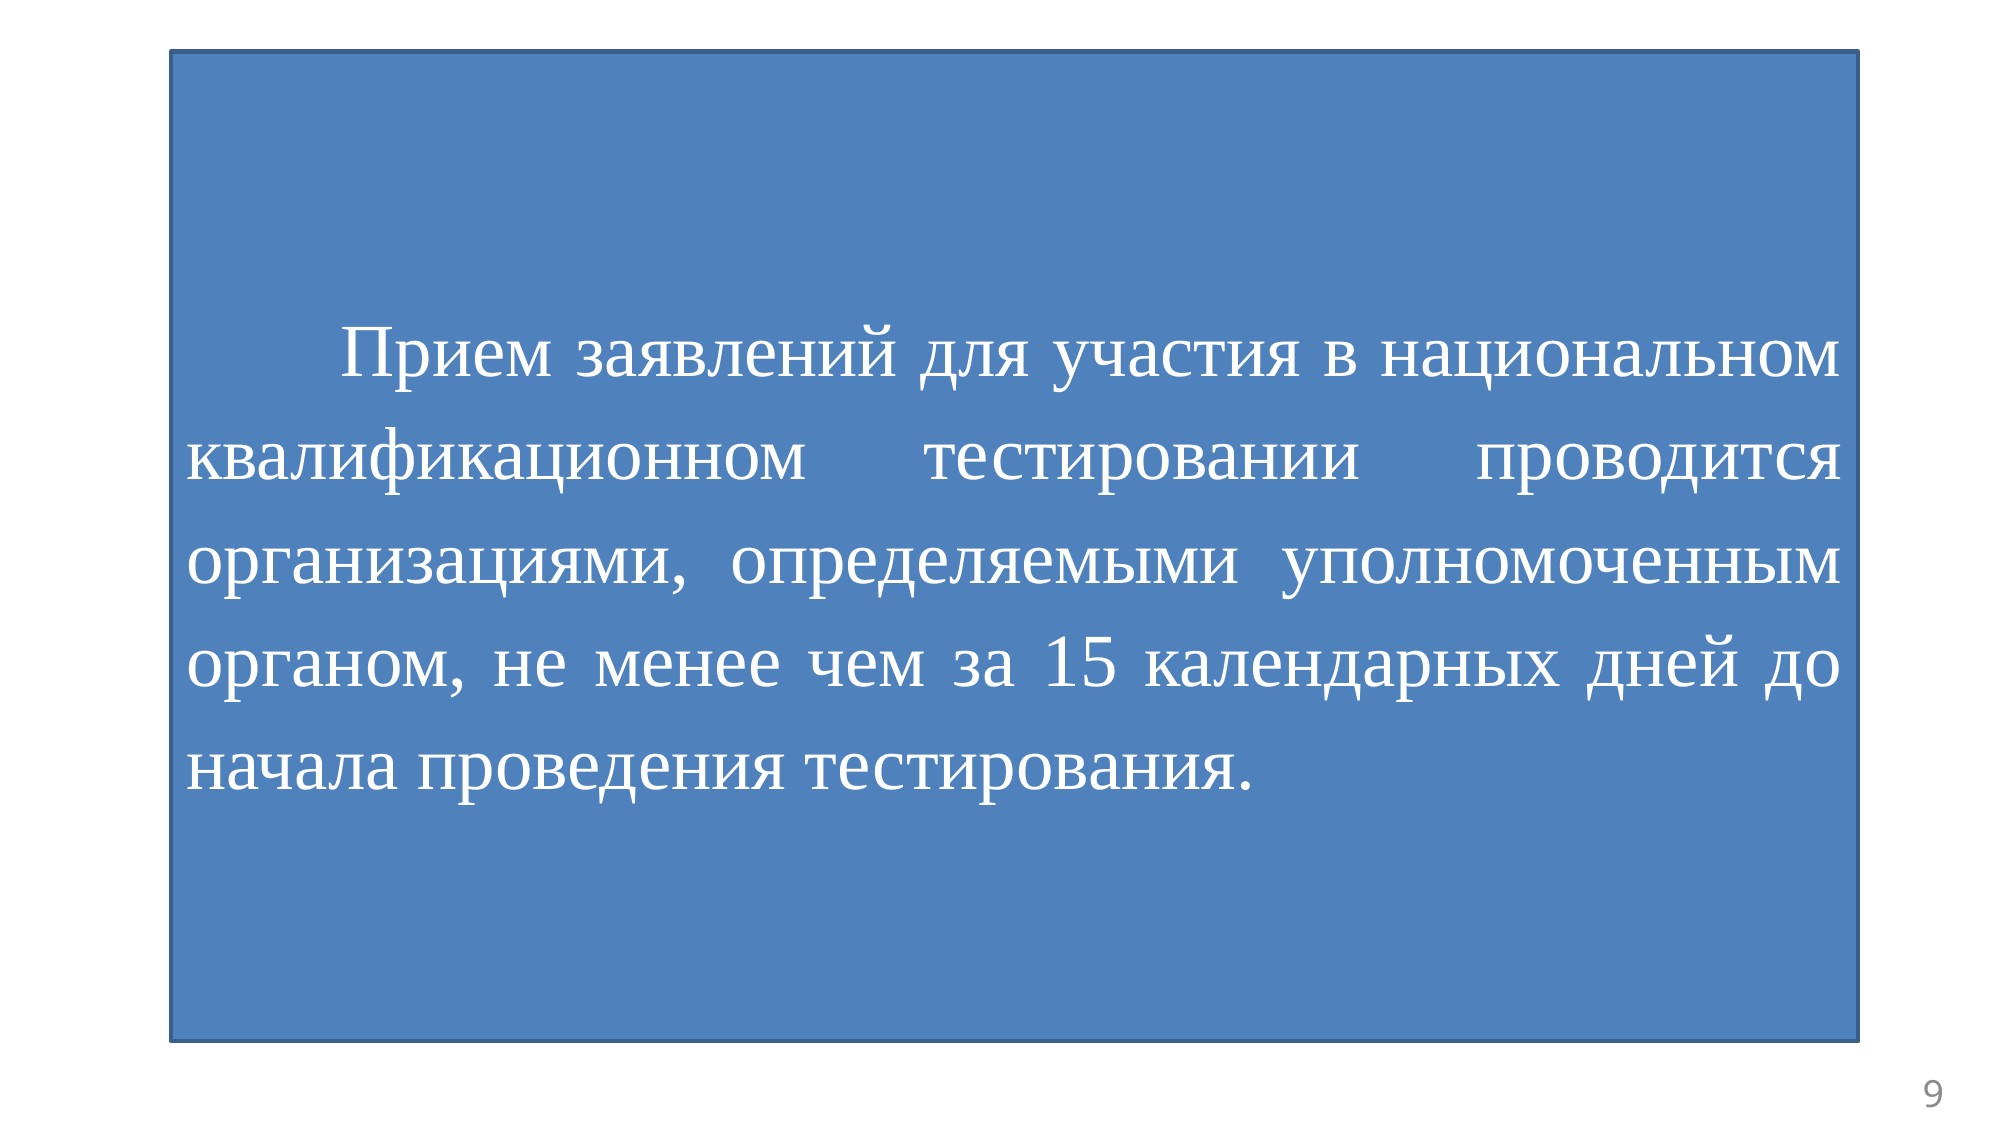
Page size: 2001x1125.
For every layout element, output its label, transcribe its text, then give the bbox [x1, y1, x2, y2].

slide_number 9 [1492, 1065, 1960, 1125]
text_box Прием заявлений для участия в национальном квалификационном тестировании проводится организациями, определяемыми уполномоченным органом, не менее чем за 15 календарных дней до начала проведения тестирования. [169, 49, 1860, 1043]
